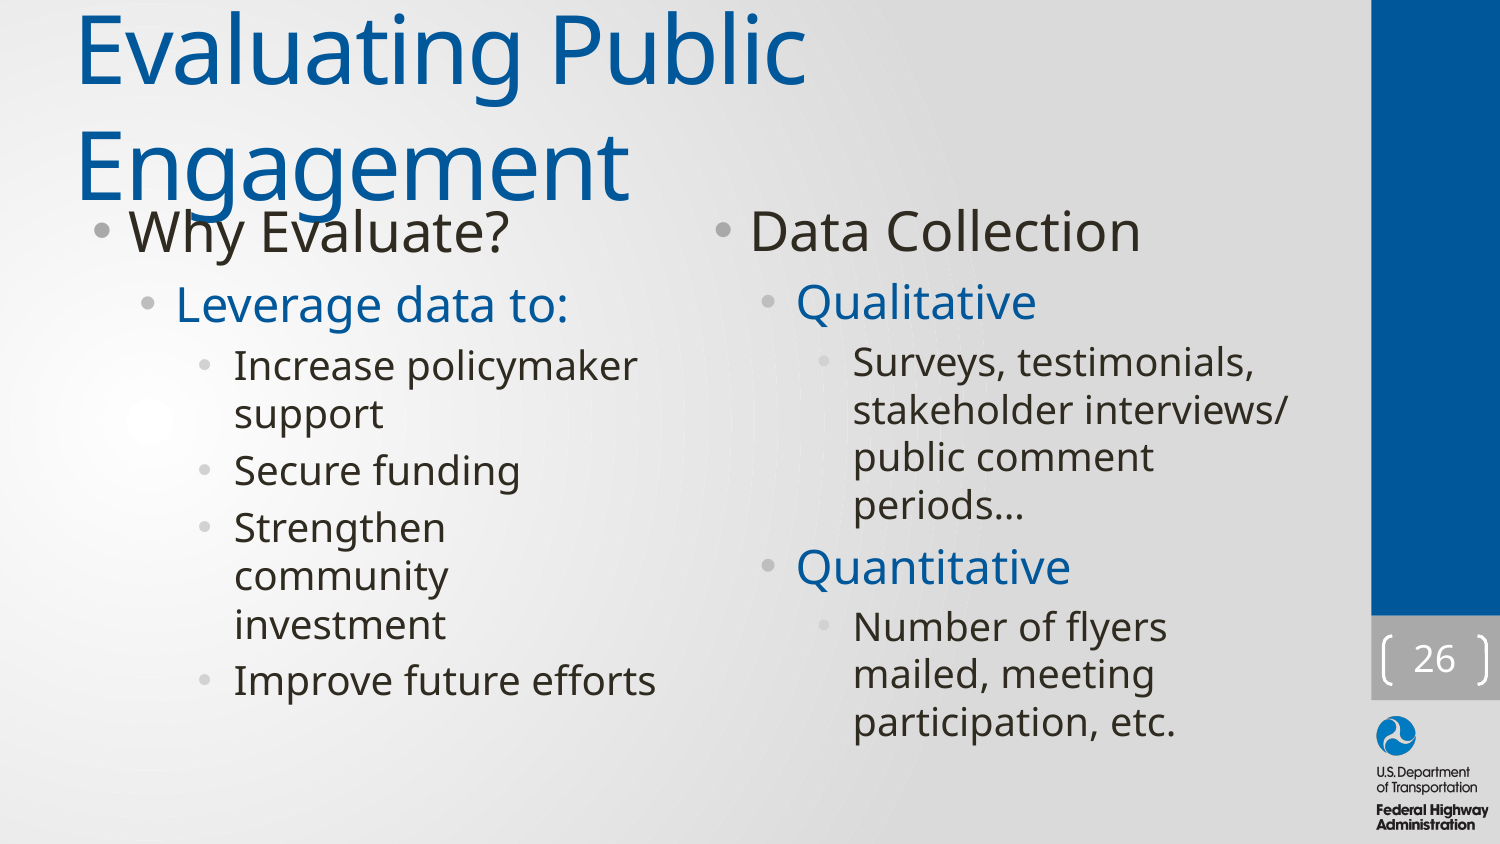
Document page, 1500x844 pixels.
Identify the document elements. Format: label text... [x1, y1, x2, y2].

list Why Evaluate? Leverage data to: Increase policymaker support Secure funding Strengthen community investment Improve future efforts [58, 188, 680, 754]
slide_number 26 [1381, 634, 1488, 687]
list Data Collection Qualitative Surveys, testimonials, stakeholder interviews/ public comment periods… Quantitative Number of flyers mailed, meeting participation, etc. [680, 188, 1309, 754]
title Evaluating Public Engagement [58, 33, 1309, 175]
